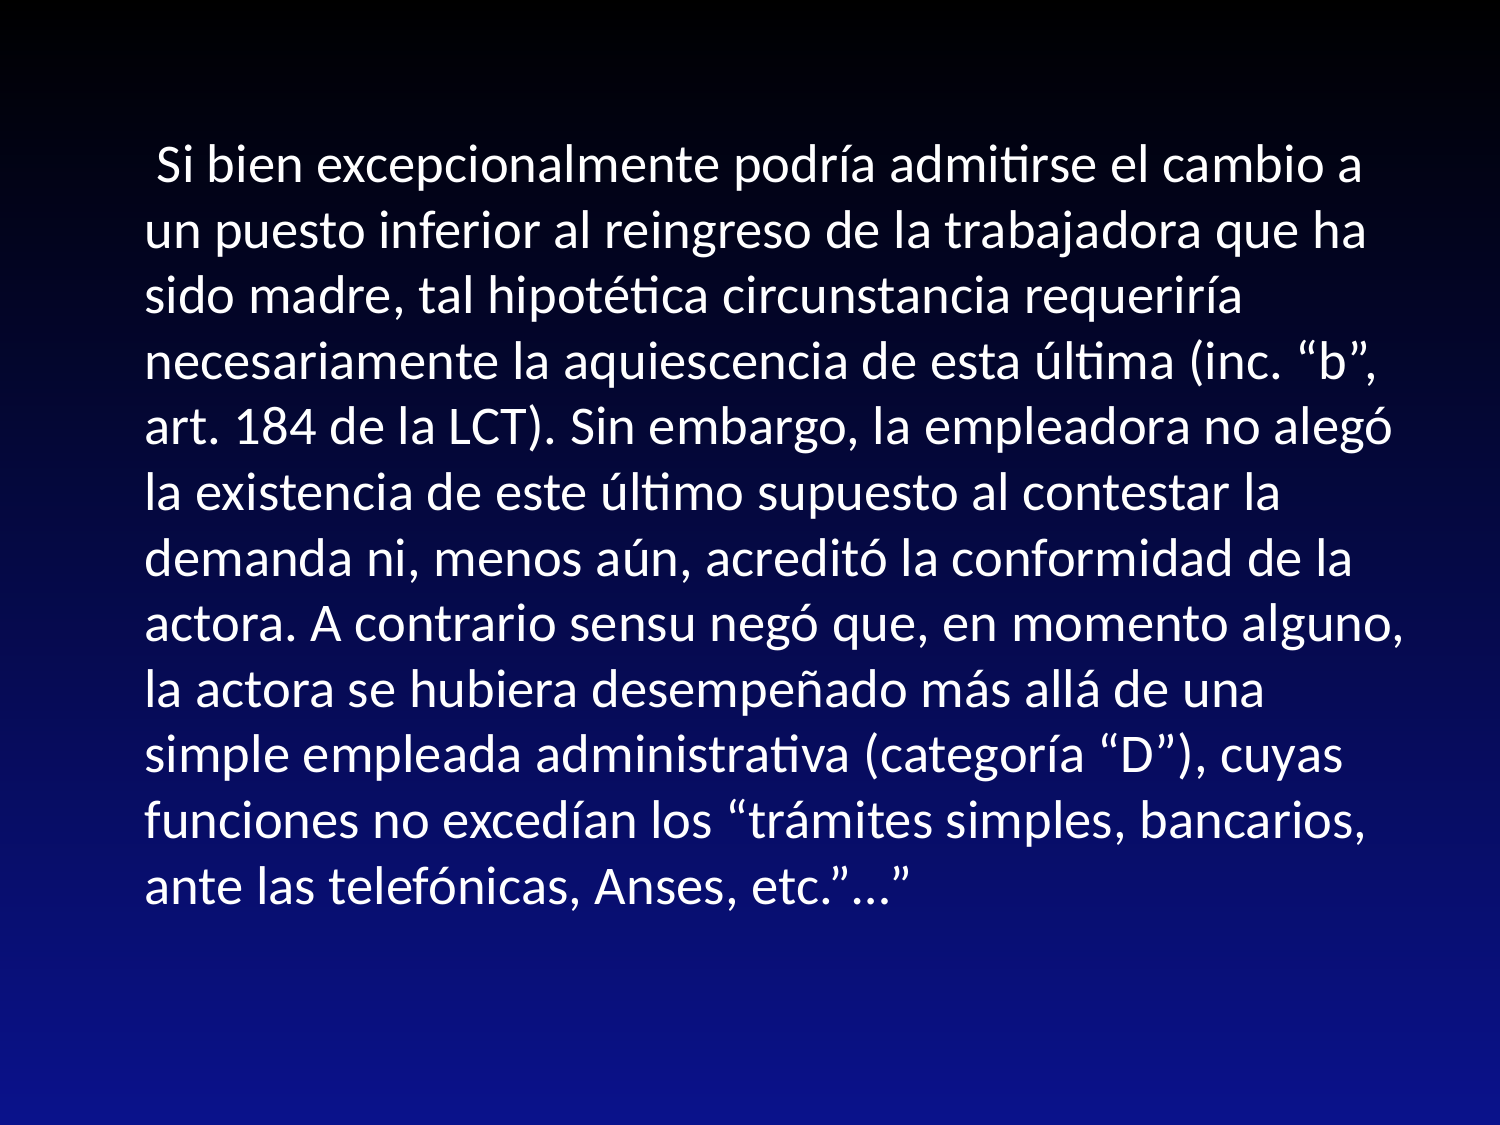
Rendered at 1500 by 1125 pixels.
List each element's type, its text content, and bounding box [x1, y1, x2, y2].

list Si bien excepcionalmente podría admitirse el cambio a un puesto inferior al reingreso de la trabajadora que ha sido madre, tal hipotética circunstancia requeriría necesariamente la aquiescencia de esta última (inc. “b”, art. 184 de la LCT). Sin embargo, la empleadora no alegó la existencia de este último supuesto al contestar la demanda ni, menos aún, acreditó la conformidad de la actora. A contrario sensu negó que, en momento alguno, la actora se hubiera desempeñado más allá de una simple empleada administrativa (categoría “D”), cuyas funciones no excedían los “trámites simples, bancarios, ante las telefónicas, Anses, etc.”…” [74, 54, 1426, 1006]
